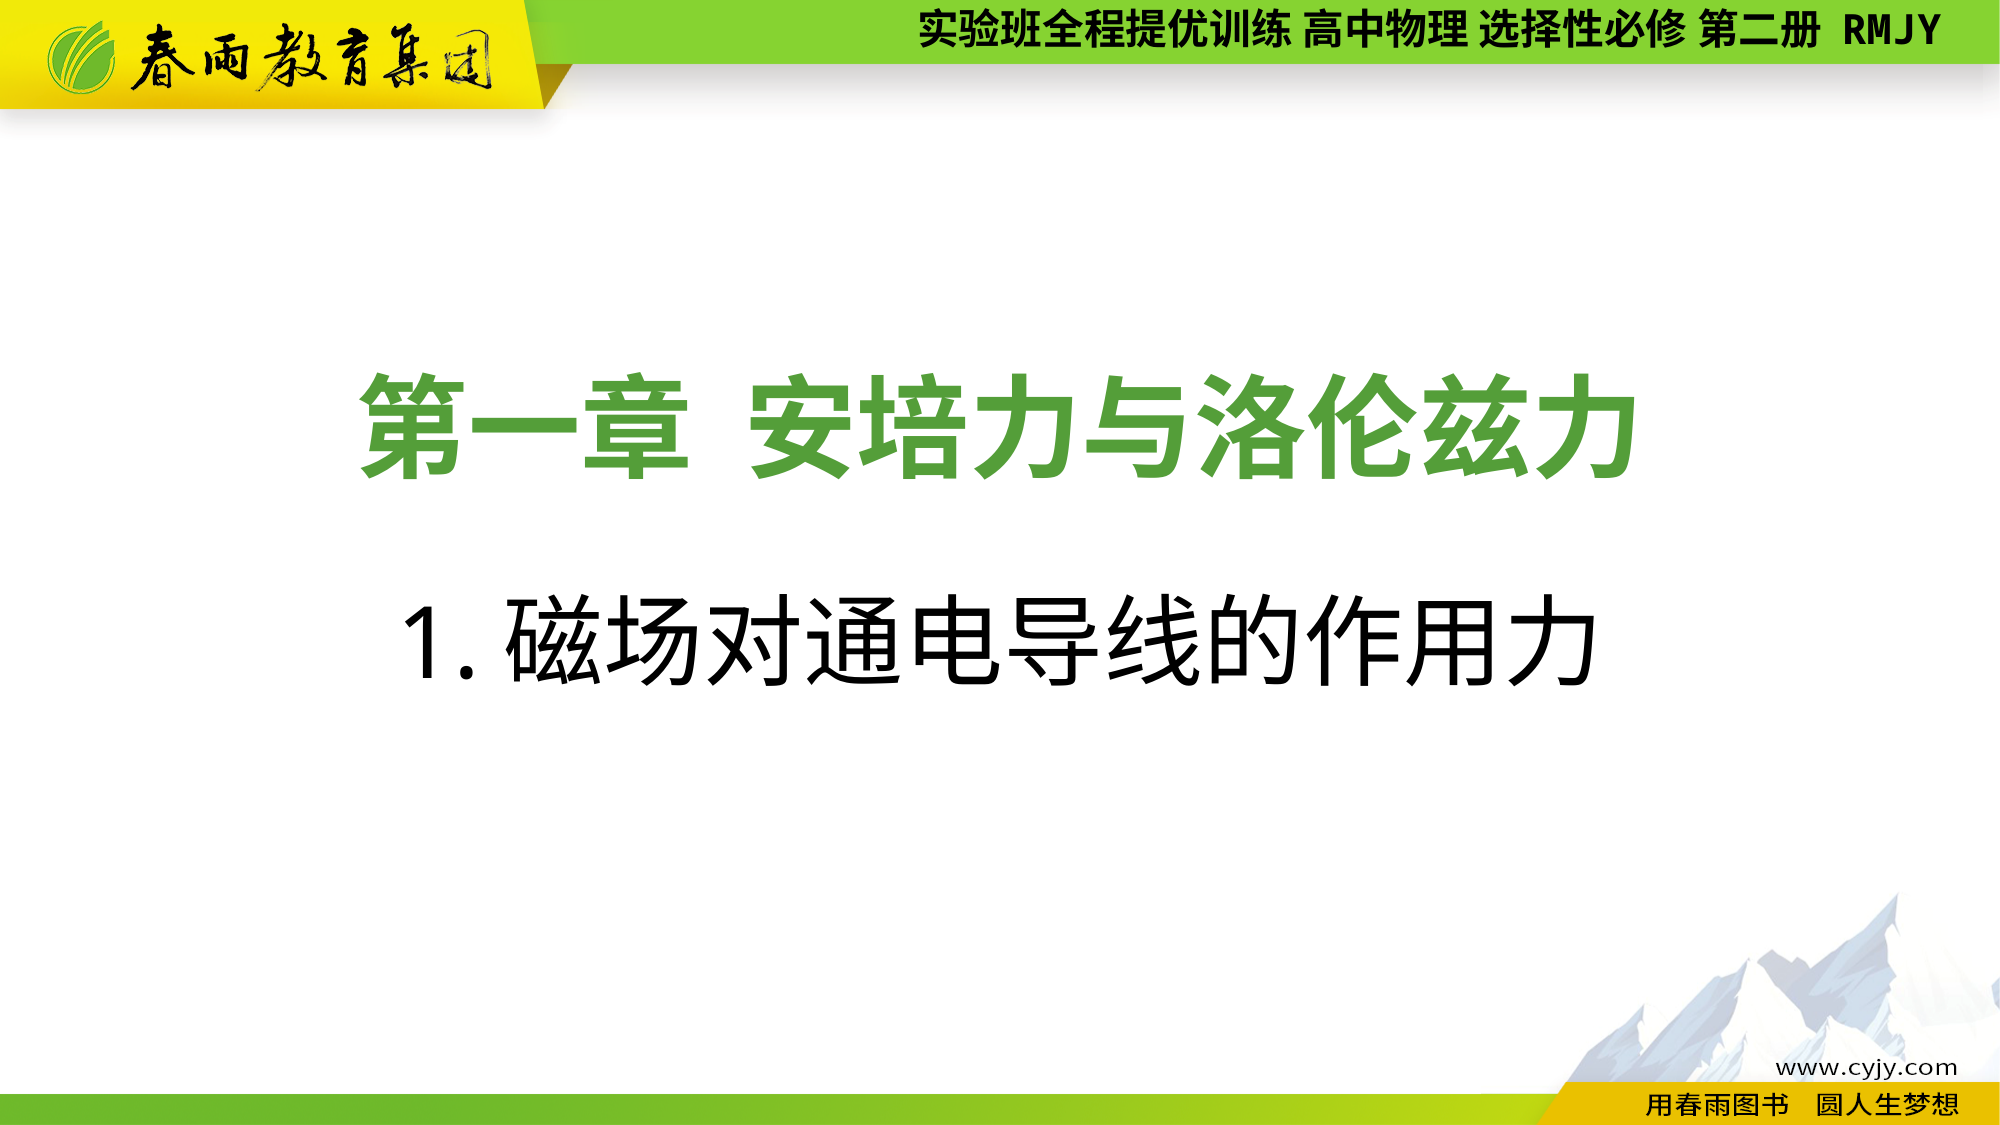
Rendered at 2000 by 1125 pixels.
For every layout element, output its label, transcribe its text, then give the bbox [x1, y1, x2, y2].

text_box 1.磁场对通电导线的作用力 [54, 511, 1946, 706]
text_box 第一章 安培力与洛伦兹力 [54, 282, 1946, 500]
picture [0, 0, 2000, 1125]
